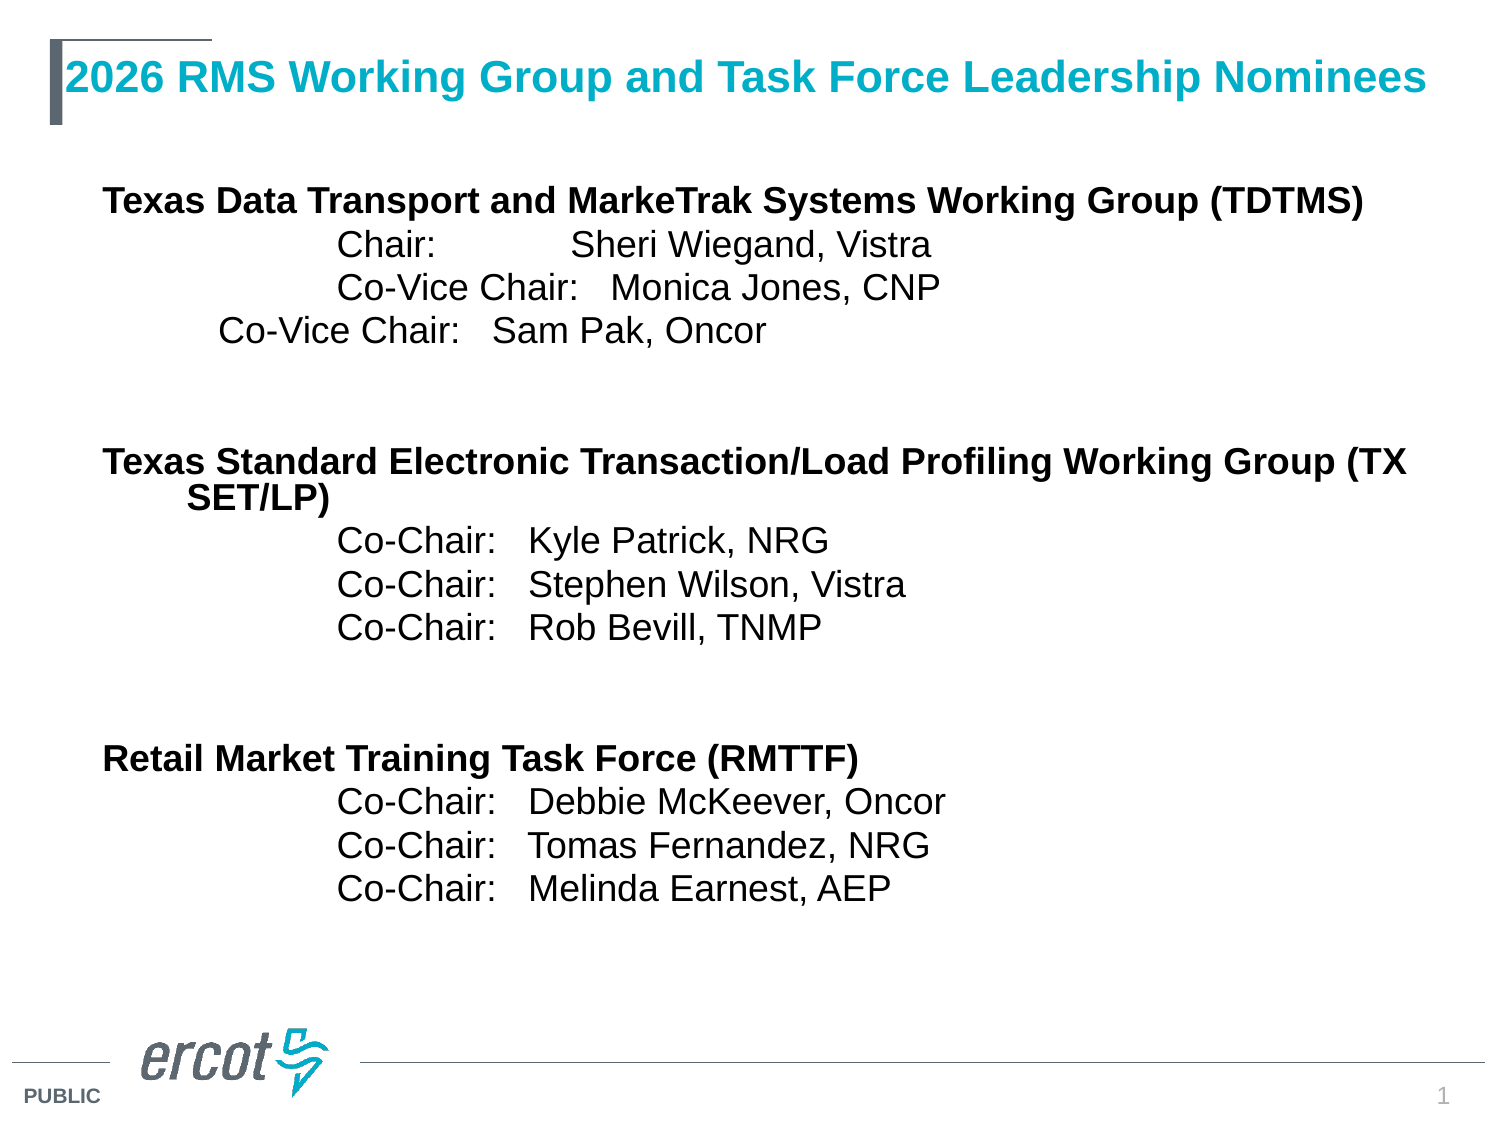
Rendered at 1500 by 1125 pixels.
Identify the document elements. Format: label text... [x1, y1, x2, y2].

picture [137, 1038, 332, 1100]
title 2026 RMS Working Group and Task Force Leadership Nominees [50, 39, 1450, 125]
list Texas Data Transport and MarkeTrak Systems Working Group (TDTMS) Chair: Sheri Wiegand, Vistra Co-Vice Chair: Monica Jones, CNP Co-Vice Chair: Sam Pak, Oncor Texas Standard Electronic Transaction/Load Profiling Working Group (TX SET/LP) Co-Chair: Kyle Patrick, NRG Co-Chair: Stephen Wilson, Vistra Co-Chair: Rob Bevill, TNMP Retail Market Training Task Force (RMTTF) Co-Chair: Debbie McKeever, Oncor Co-Chair: Tomas Fernandez, NRG Co-Chair: Melinda Earnest, AEP [50, 149, 1450, 1038]
slide_number 1 [1400, 1076, 1488, 1113]
